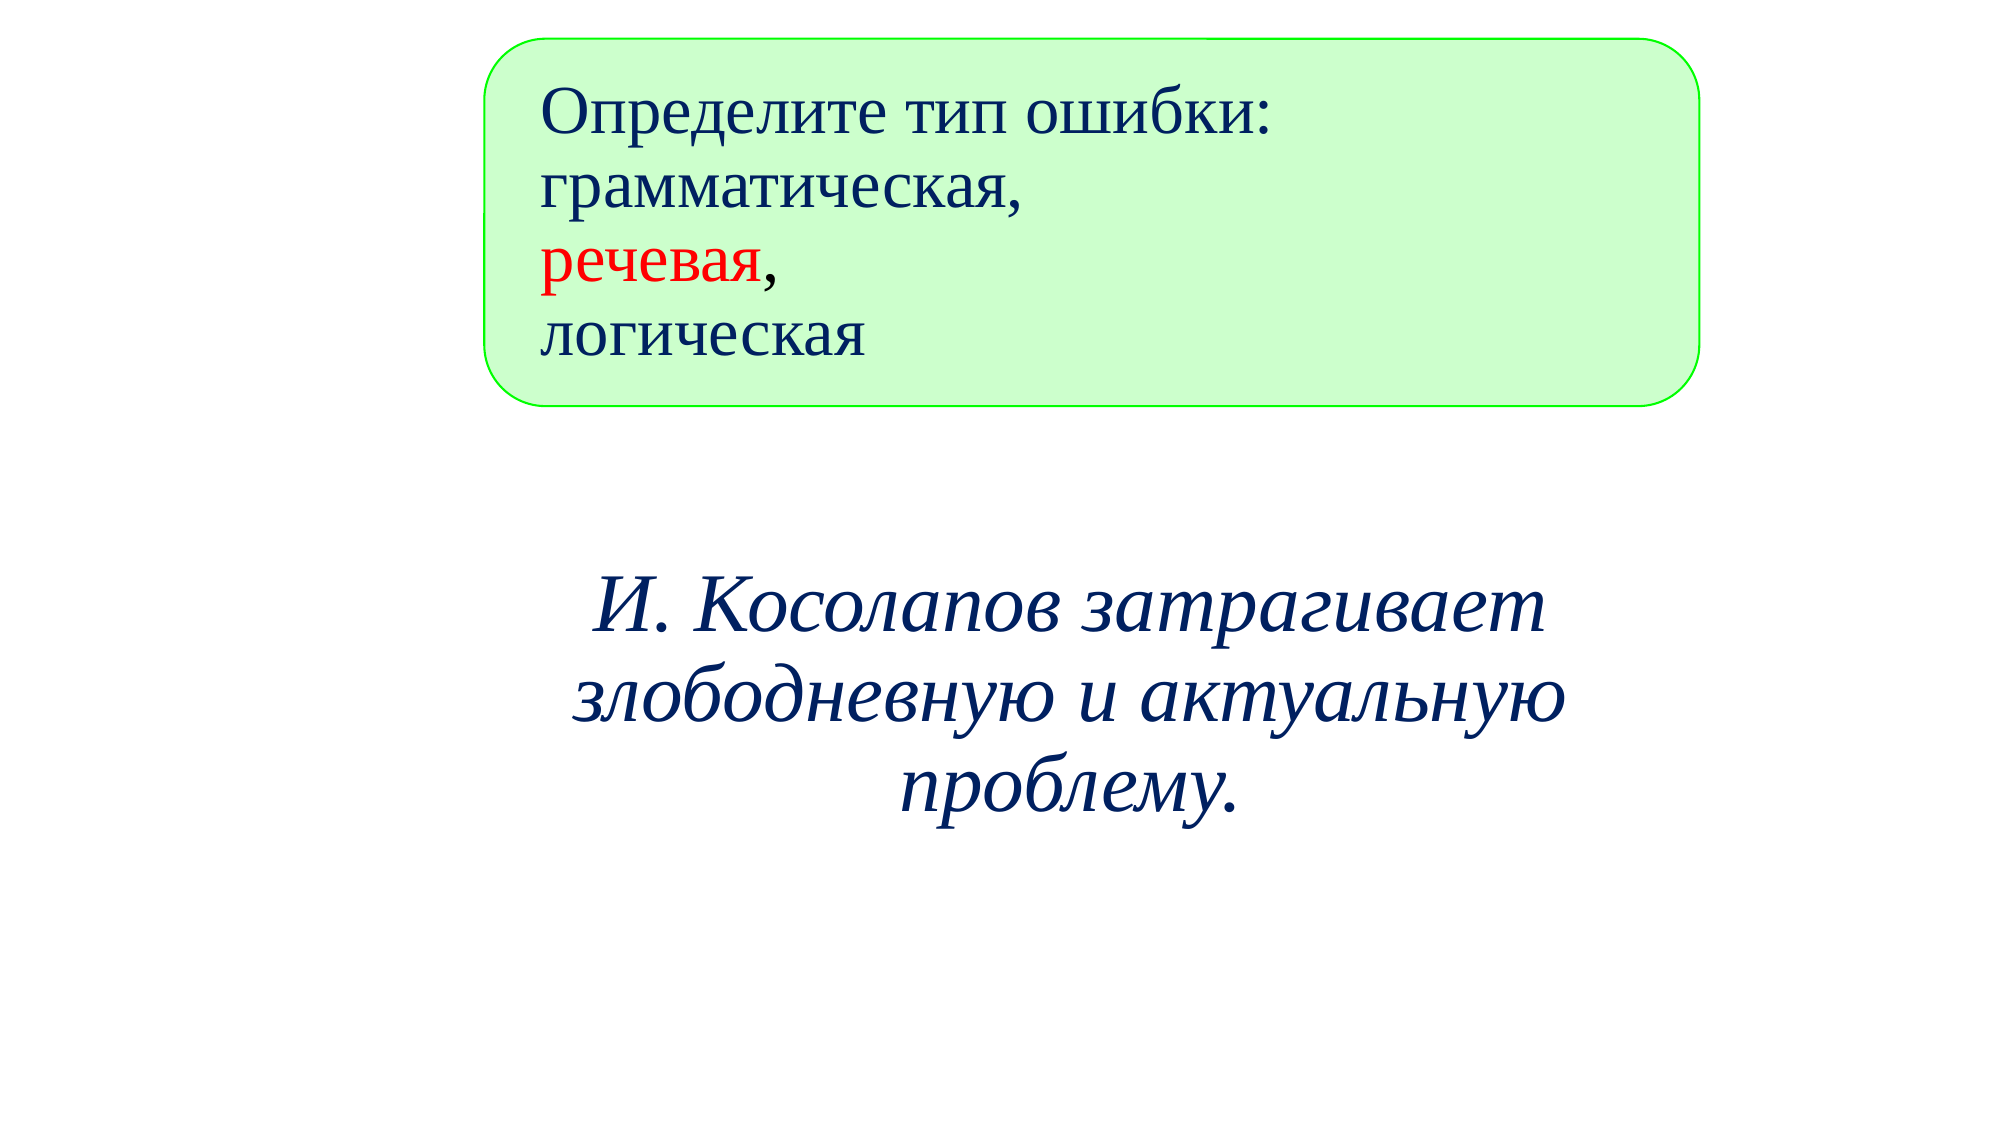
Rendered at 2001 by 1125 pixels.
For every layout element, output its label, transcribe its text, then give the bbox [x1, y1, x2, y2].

subtitle И. Косолапов затрагивает злободневную и актуальную проблему. [460, 360, 1676, 1029]
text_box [484, 35, 1700, 410]
